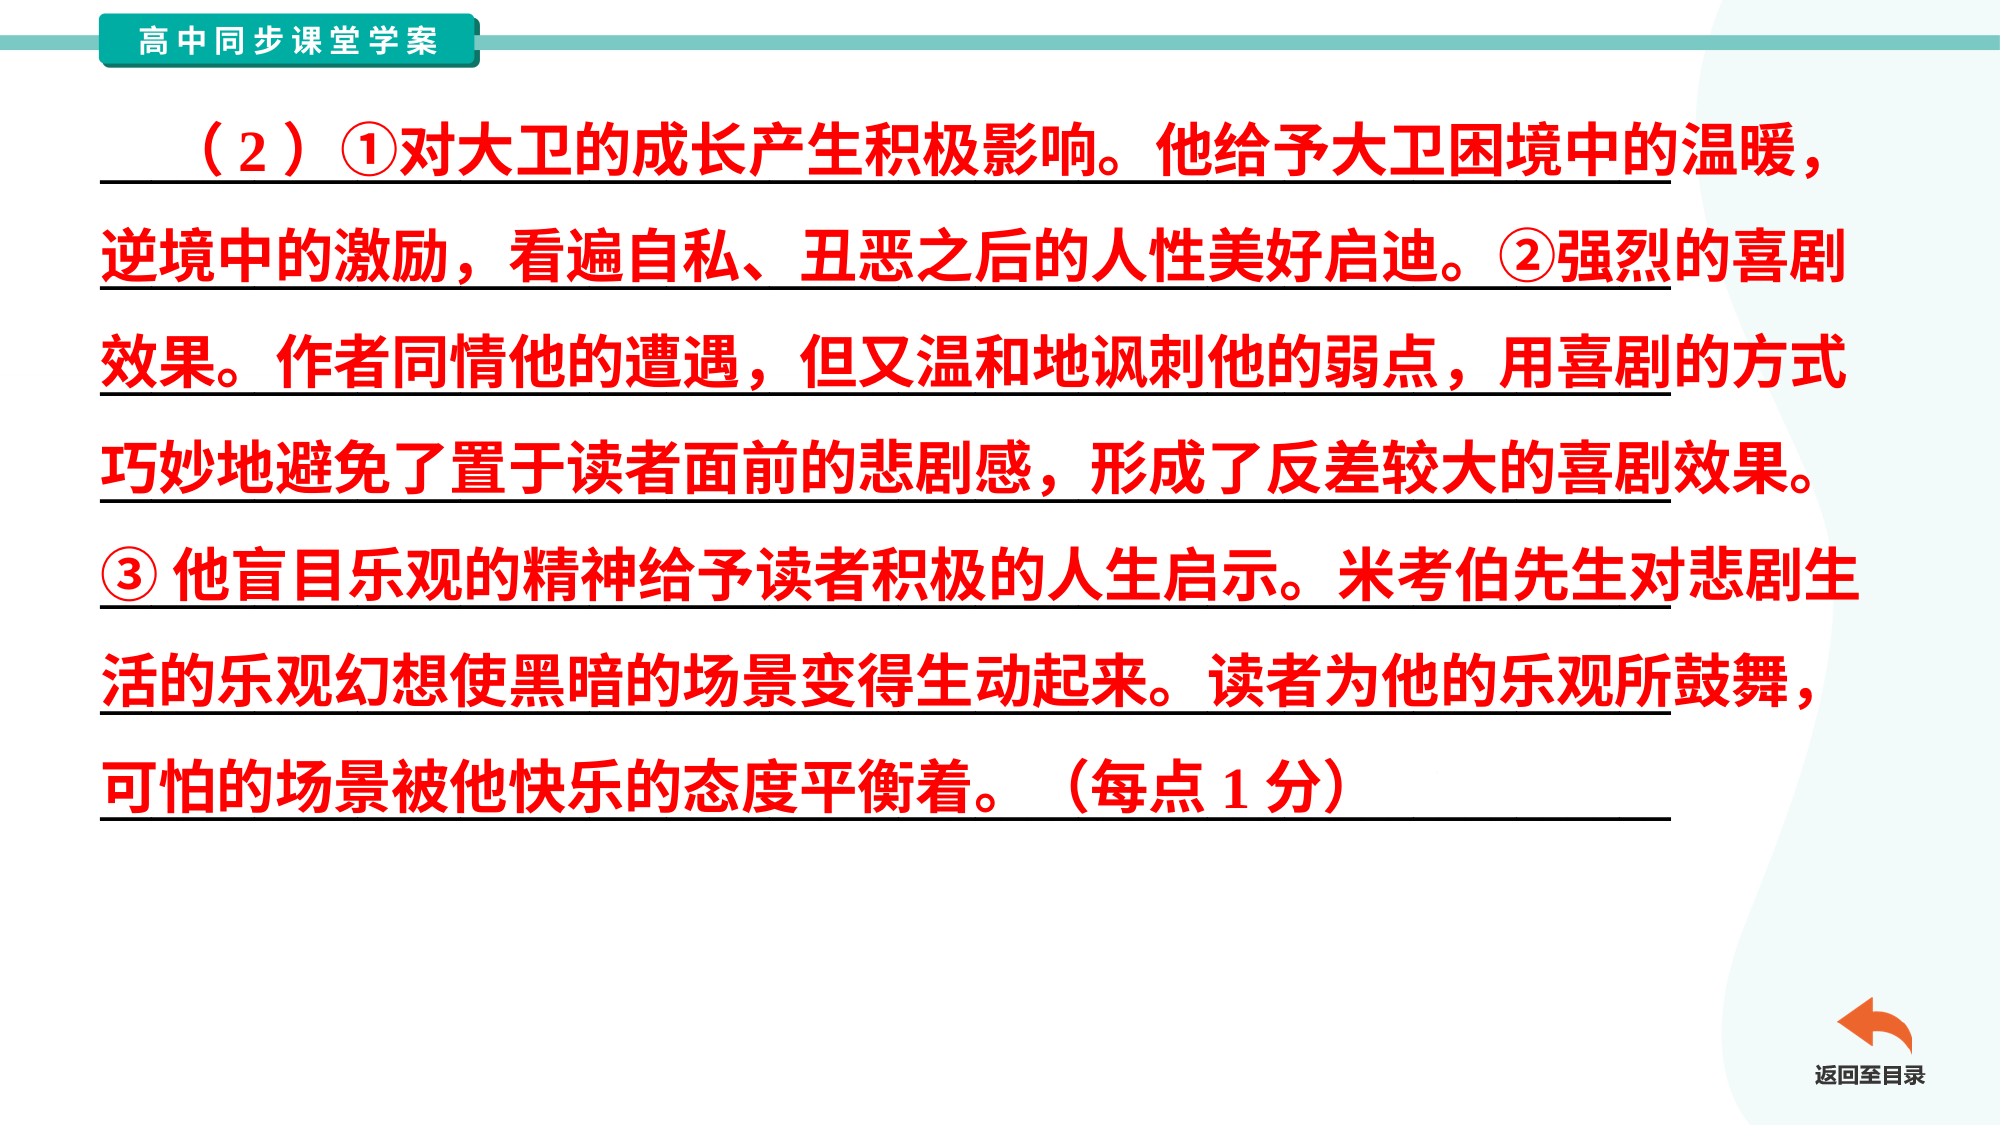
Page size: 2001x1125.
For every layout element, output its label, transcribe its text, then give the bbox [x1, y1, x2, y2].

picture [0, 0, 2000, 1125]
text_box （2）①对大卫的成长产生积极影响。他给予大卫困境中的温暖， 逆境中的激励，看遍自私、丑恶之后的人性美好启迪。②强烈的喜剧 效果。作者同情他的遭遇，但又温和地讽刺他的弱点，用喜剧的方式 巧妙地避免了置于读者面前的悲剧感，形成了反差较大的喜剧效果。 ③他盲目乐观的精神给予读者积极的人生启示。米考伯先生对悲剧生 活的乐观幻想使黑暗的场景变得生动起来。读者为他的乐观所鼓舞， 可怕的场景被他快乐的态度平衡着。（每点1分） [100, 76, 1899, 821]
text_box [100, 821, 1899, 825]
